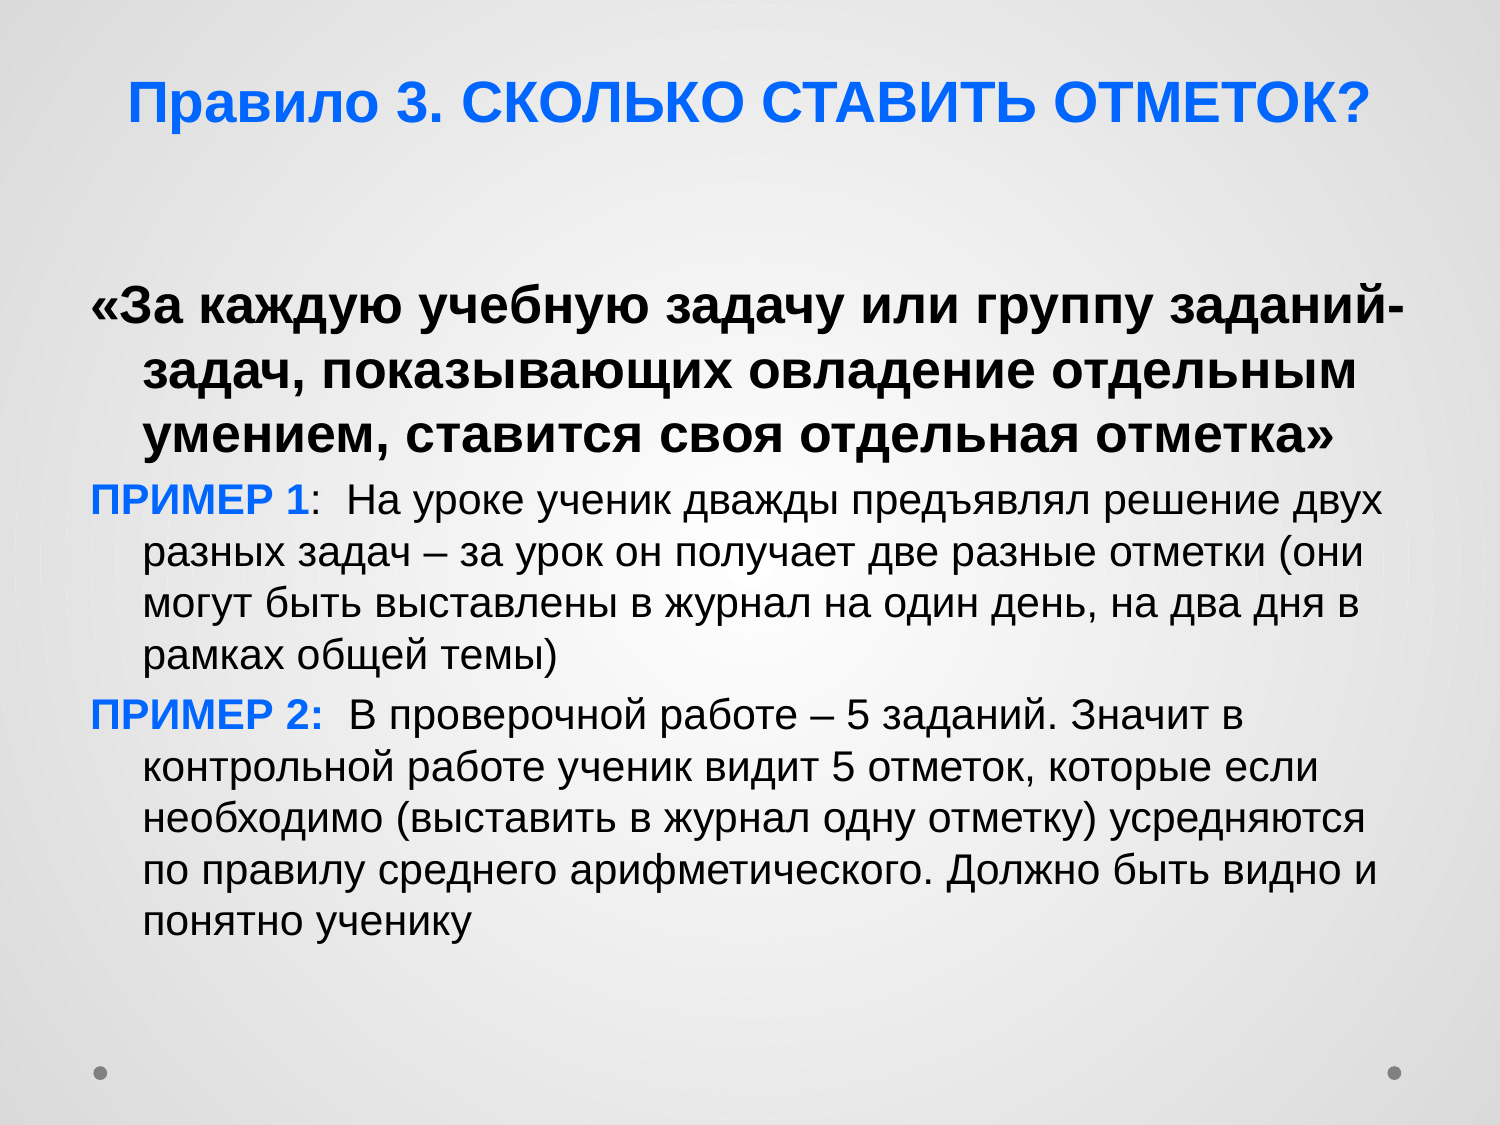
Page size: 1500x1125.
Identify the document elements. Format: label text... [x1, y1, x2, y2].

list «За каждую учебную задачу или группу заданий-задач, показывающих овладение отдельным умением, ставится своя отдельная отметка» ПРИМЕР 1: На уроке ученик дважды предъявлял решение двух разных задач – за урок он получает две разные отметки (они могут быть выставлены в журнал на один день, на два дня в рамках общей темы) ПРИМЕР 2: В проверочной работе – 5 заданий. Значит в контрольной работе ученик видит 5 отметок, которые если необходимо (выставить в журнал одну отметку) усредняются по правилу среднего арифметического. Должно быть видно и понятно ученику [75, 262, 1425, 1005]
title Правило 3. СКОЛЬКО СТАВИТЬ ОТМЕТОК? [75, 0, 1425, 262]
